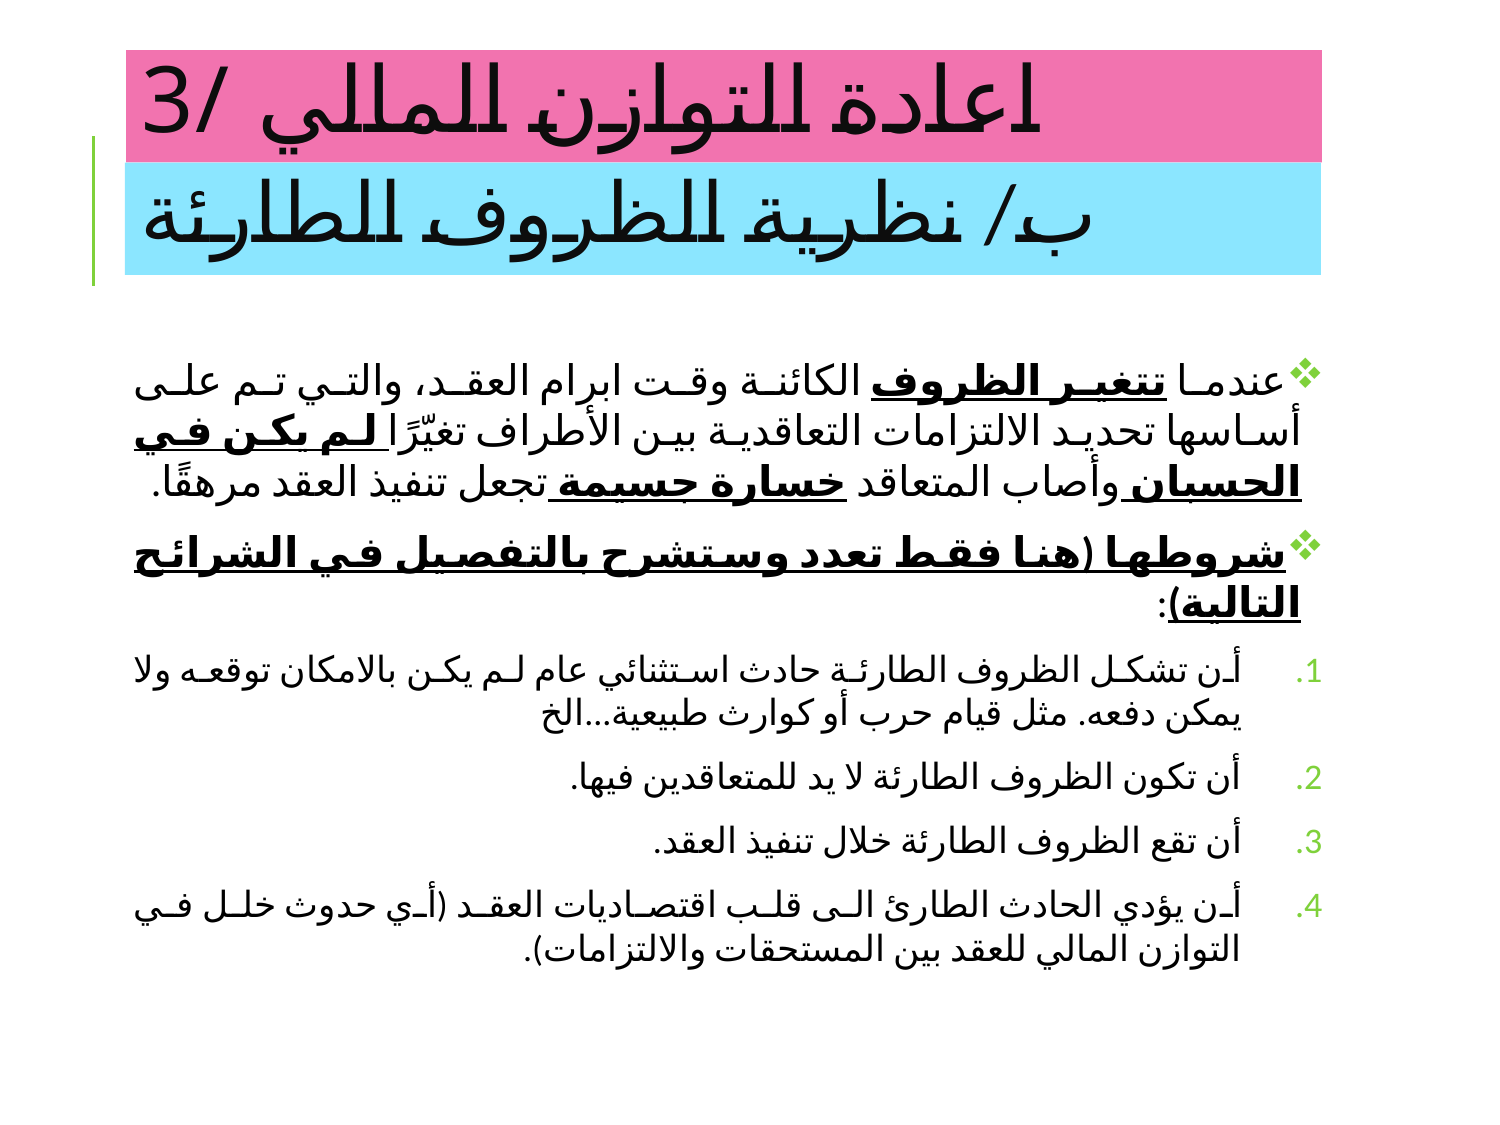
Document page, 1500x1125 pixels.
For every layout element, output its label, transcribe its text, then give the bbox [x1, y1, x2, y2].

list عندما تتغير الظروف الكائنة وقت ابرام العقد، والتي تم على أساسها تحديد الالتزامات التعاقدية بين الأطراف تغيّرًا لم يكن في الحسبان وأصاب المتعاقد خسارة جسيمة تجعل تنفيذ العقد مرهقًا. شروطها (هنا فقط تعدد وستشرح بالتفصيل في الشرائح التالية): أن تشكل الظروف الطارئة حادث استثنائي عام لم يكن بالامكان توقعه ولا يمكن دفعه. مثل قيام حرب أو كوارث طبيعية...الخ أن تكون الظروف الطارئة لا يد للمتعاقدين فيها. أن تقع الظروف الطارئة خلال تنفيذ العقد. أن يؤدي الحادث الطارئ الى قلب اقتصاديات العقد (أي حدوث خلل في التوازن المالي للعقد بين المستحقات والالتزامات). [126, 275, 1322, 1035]
title 3/ اعادة التوازن المالي [126, 50, 1322, 163]
text_box ب/ نظرية الظروف الطارئة [124, 162, 1321, 275]
